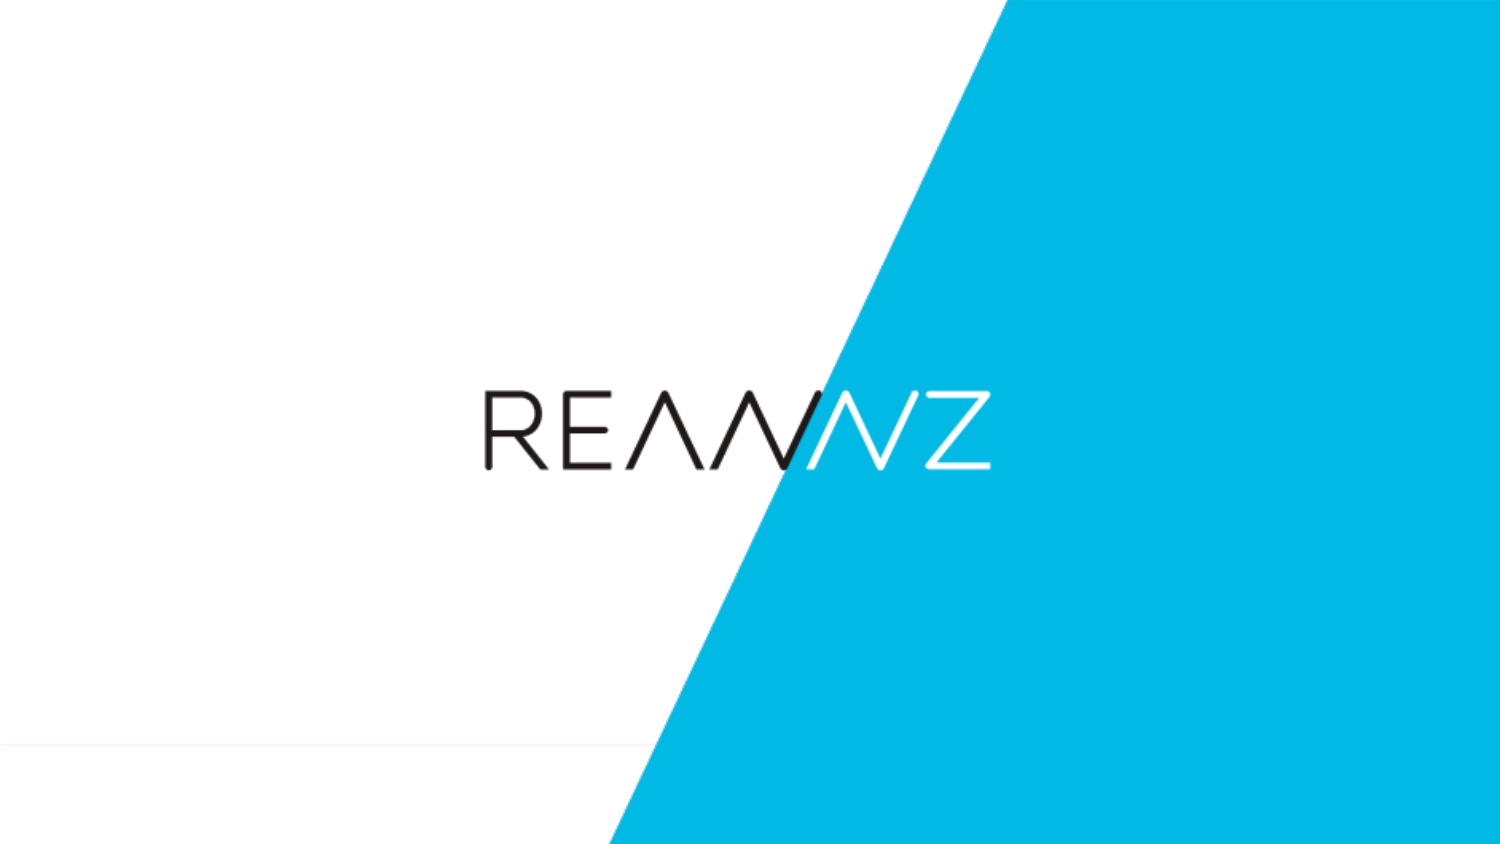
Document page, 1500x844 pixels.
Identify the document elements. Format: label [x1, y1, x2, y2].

picture [925, 391, 991, 470]
picture [807, 391, 918, 470]
picture [0, 0, 1007, 844]
